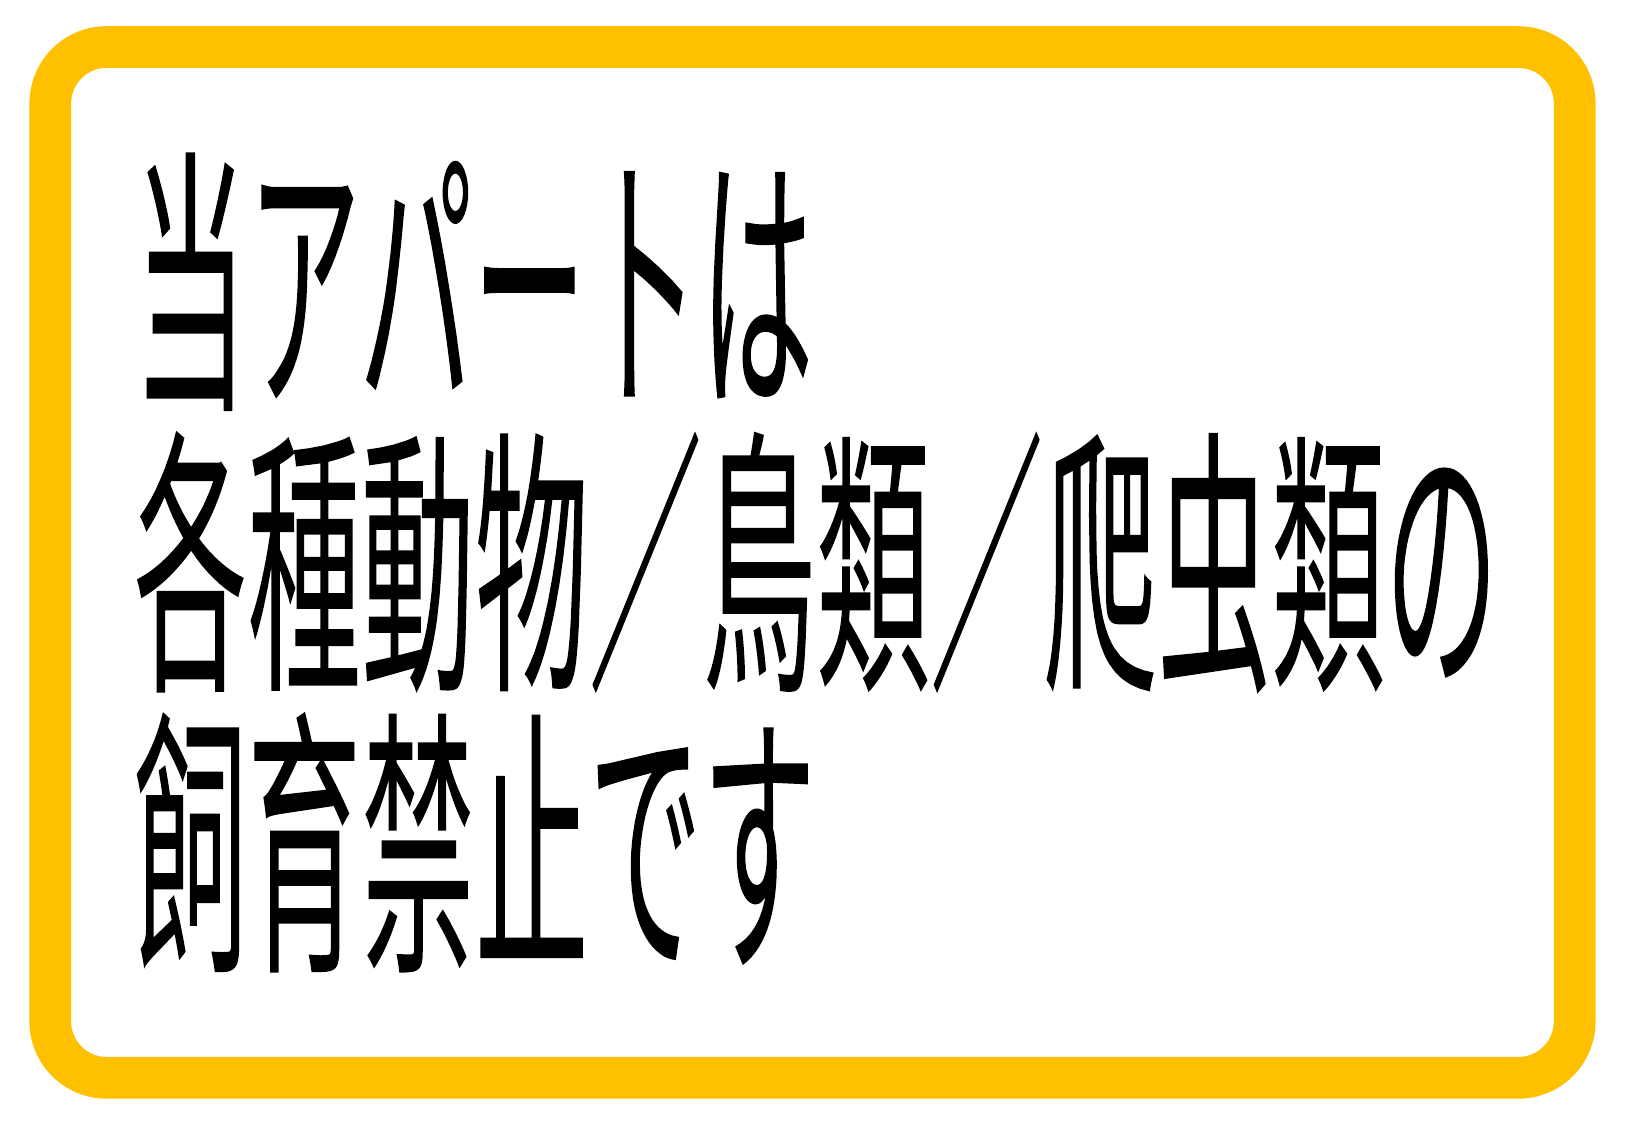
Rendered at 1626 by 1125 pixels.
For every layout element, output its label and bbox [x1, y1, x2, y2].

text_box [48, 44, 1577, 1080]
